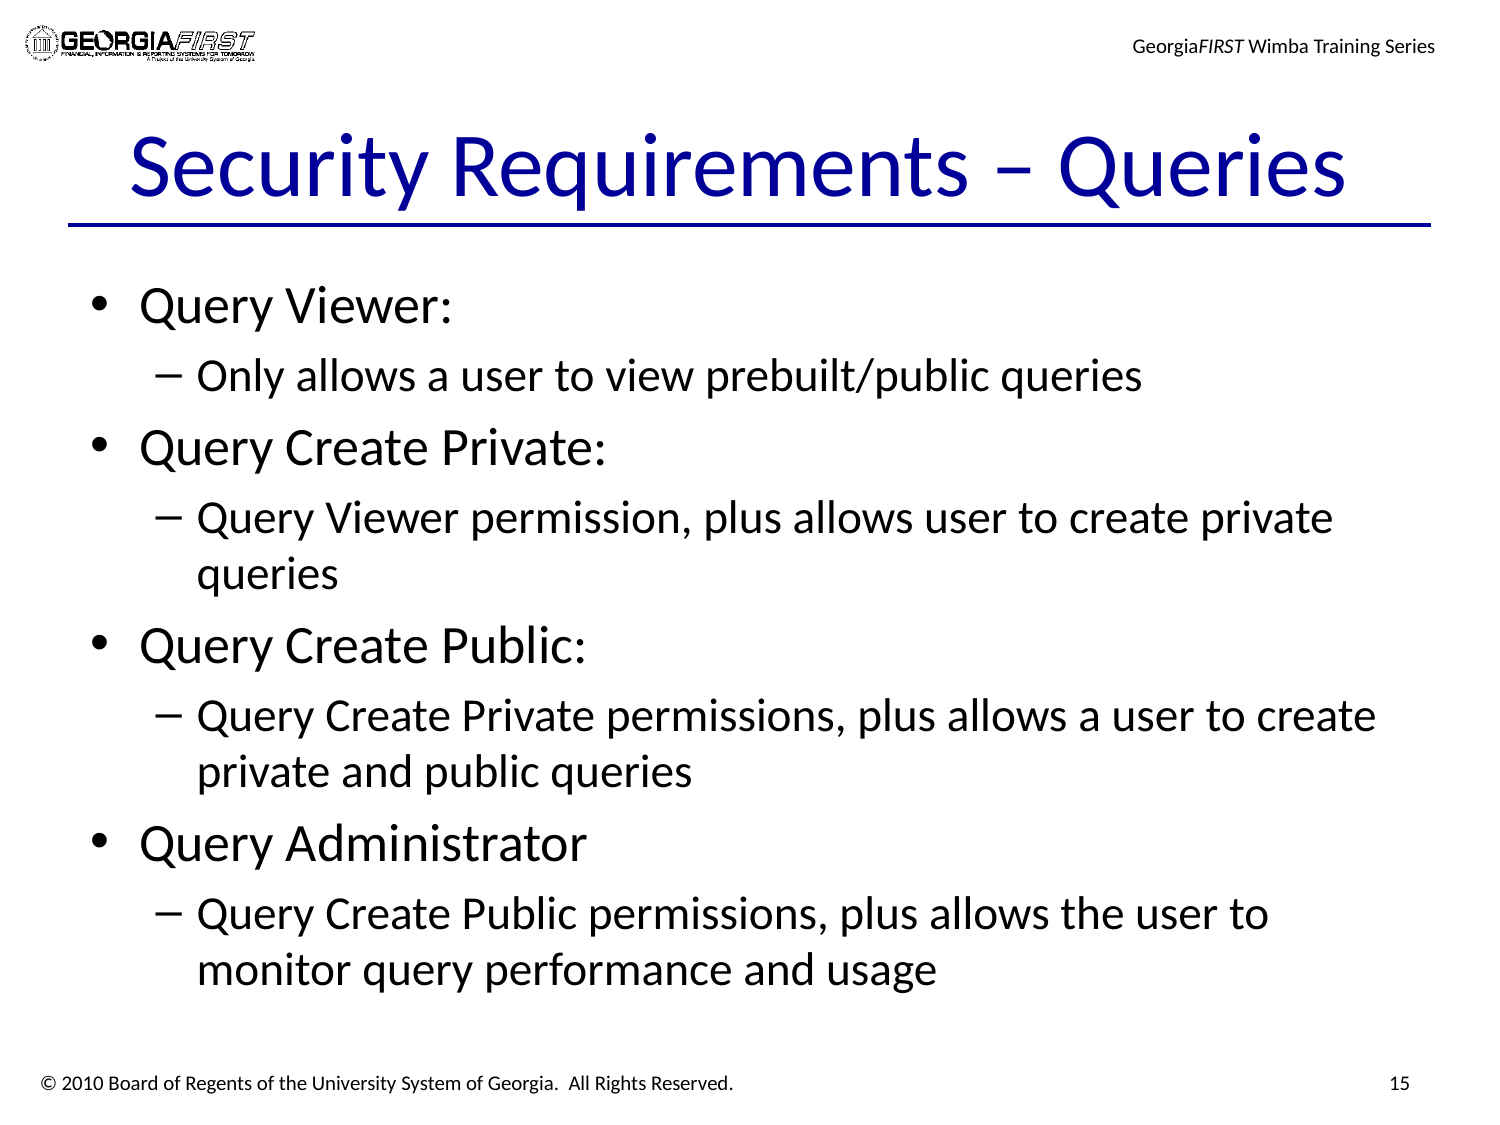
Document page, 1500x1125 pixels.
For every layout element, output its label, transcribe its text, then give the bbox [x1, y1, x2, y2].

list Query Viewer: Only allows a user to view prebuilt/public queries Query Create Private: Query Viewer permission, plus allows user to create private queries Query Create Public: Query Create Private permissions, plus allows a user to create private and public queries Query Administrator Query Create Public permissions, plus allows the user to monitor query performance and usage [75, 262, 1425, 1005]
picture [24, 24, 255, 63]
title Security Requirements – Queries [75, 87, 1425, 233]
